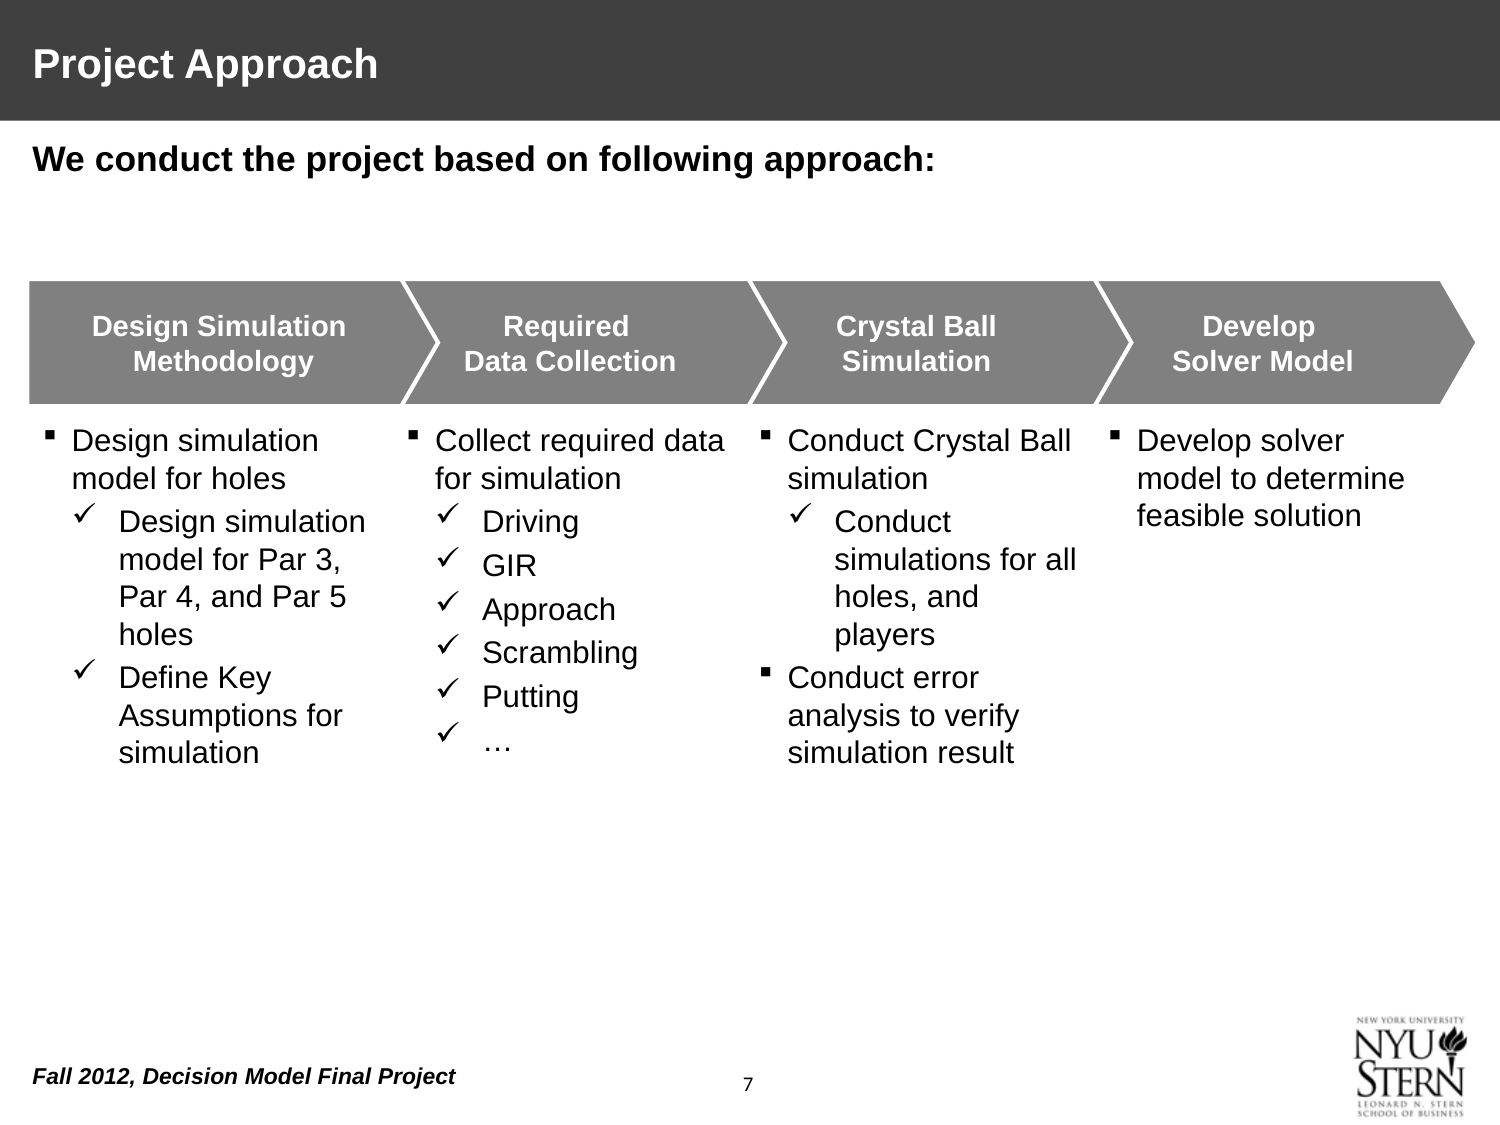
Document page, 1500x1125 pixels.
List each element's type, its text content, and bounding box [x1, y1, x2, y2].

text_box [26, 278, 1478, 407]
picture [1352, 1014, 1468, 1121]
text_box Collect required data for simulation Driving GIR Approach Scrambling Putting … [391, 415, 743, 765]
text_box Conduct Crystal Ball simulation Conduct simulations for all holes, and players Conduct error analysis to verify simulation result [743, 415, 1102, 821]
title Project Approach [17, 28, 950, 95]
text_box Design simulation model for holes Design simulation model for Par 3, Par 4, and Par 5 holes Define Key Assumptions for simulation [28, 414, 386, 821]
text_box Develop solver model to determine feasible solution [1093, 415, 1451, 541]
list We conduct the project based on following approach: [17, 129, 1481, 186]
